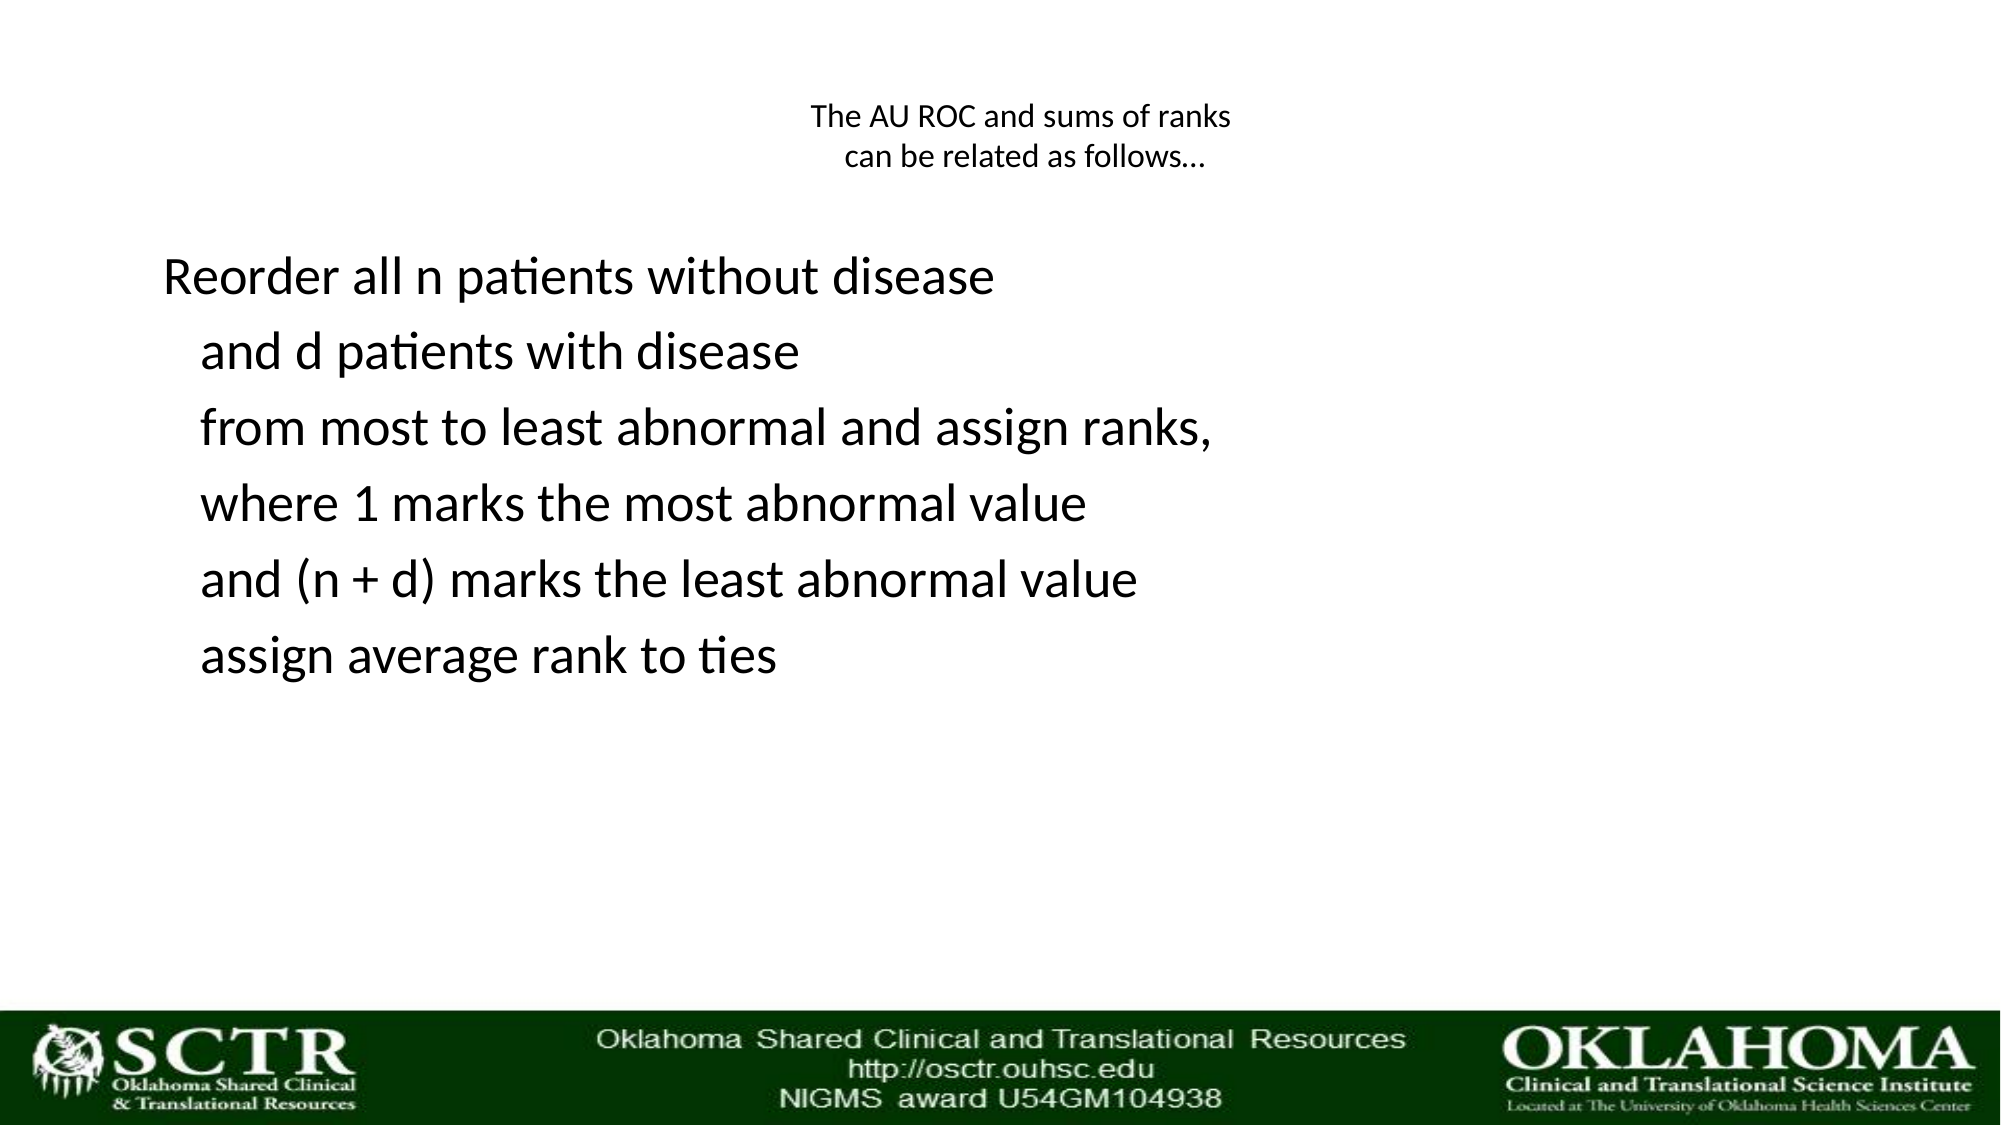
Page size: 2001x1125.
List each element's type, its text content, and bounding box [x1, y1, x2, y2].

picture [0, 0, 2001, 1125]
list Reorder all n patients without disease and d patients with disease from most to least abnormal and assign ranks, where 1 marks the most abnormal value and (n + d) marks the least abnormal value assign average rank to ties [73, 232, 1938, 956]
title The AU ROC and sums of ranks can be related as follows… [324, 45, 1725, 232]
